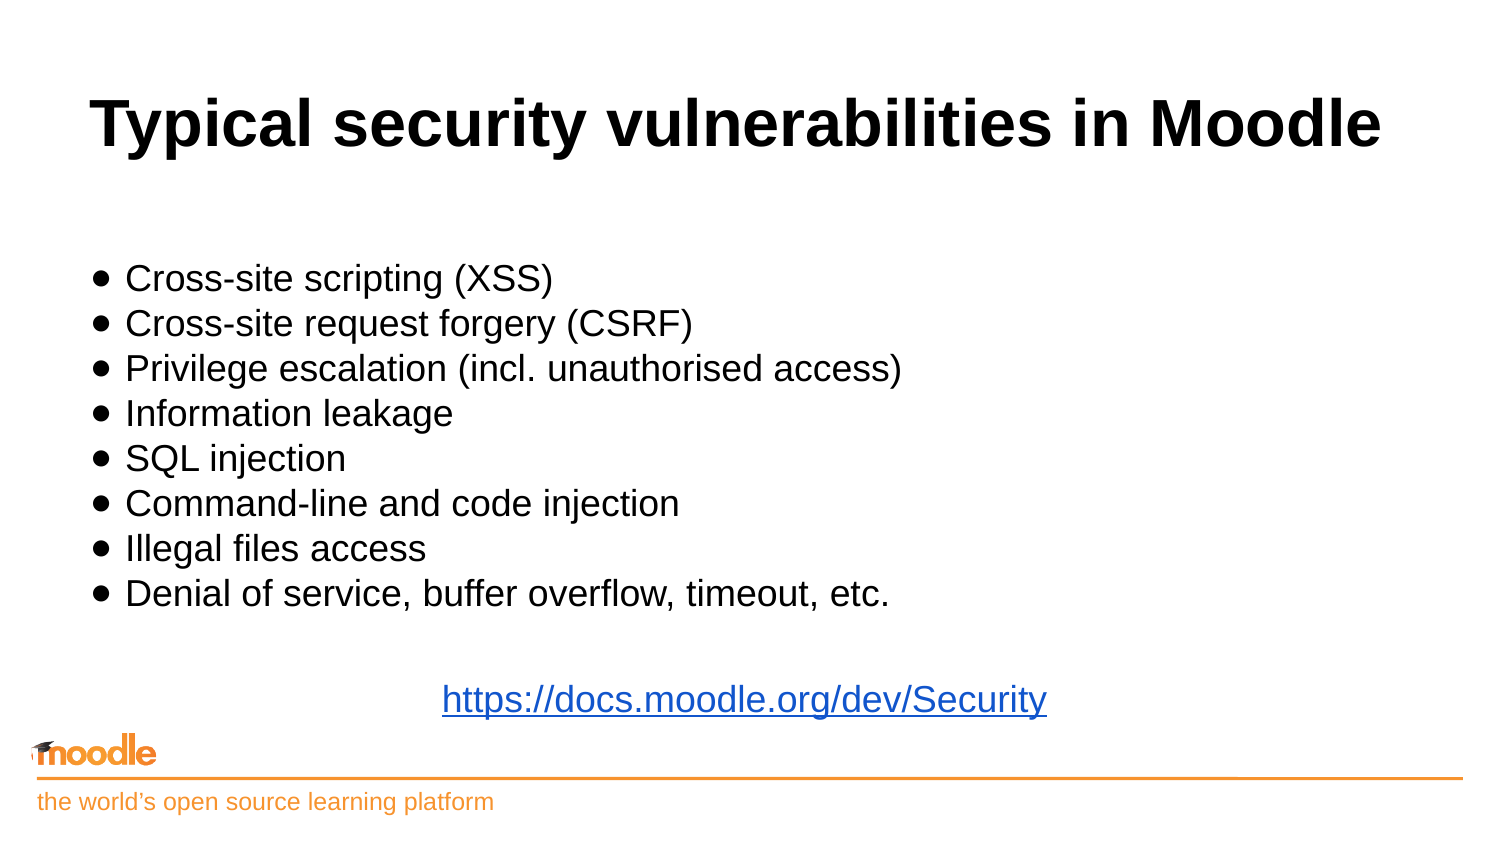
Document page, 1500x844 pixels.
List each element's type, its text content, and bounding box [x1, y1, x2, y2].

text_box Cross-site scripting (XSS) Cross-site request forgery (CSRF) Privilege escalation (incl. unauthorised access) Information leakage SQL injection Command-line and code injection Illegal files access Denial of service, buffer overflow, timeout, etc. [74, 239, 1371, 620]
picture [30, 733, 157, 771]
text_box the world’s open source learning platform [22, 765, 550, 831]
text_box https://docs.moodle.org/dev/Security [75, 660, 1425, 731]
text_box Typical security vulnerabilities in Moodle [75, 33, 1425, 175]
